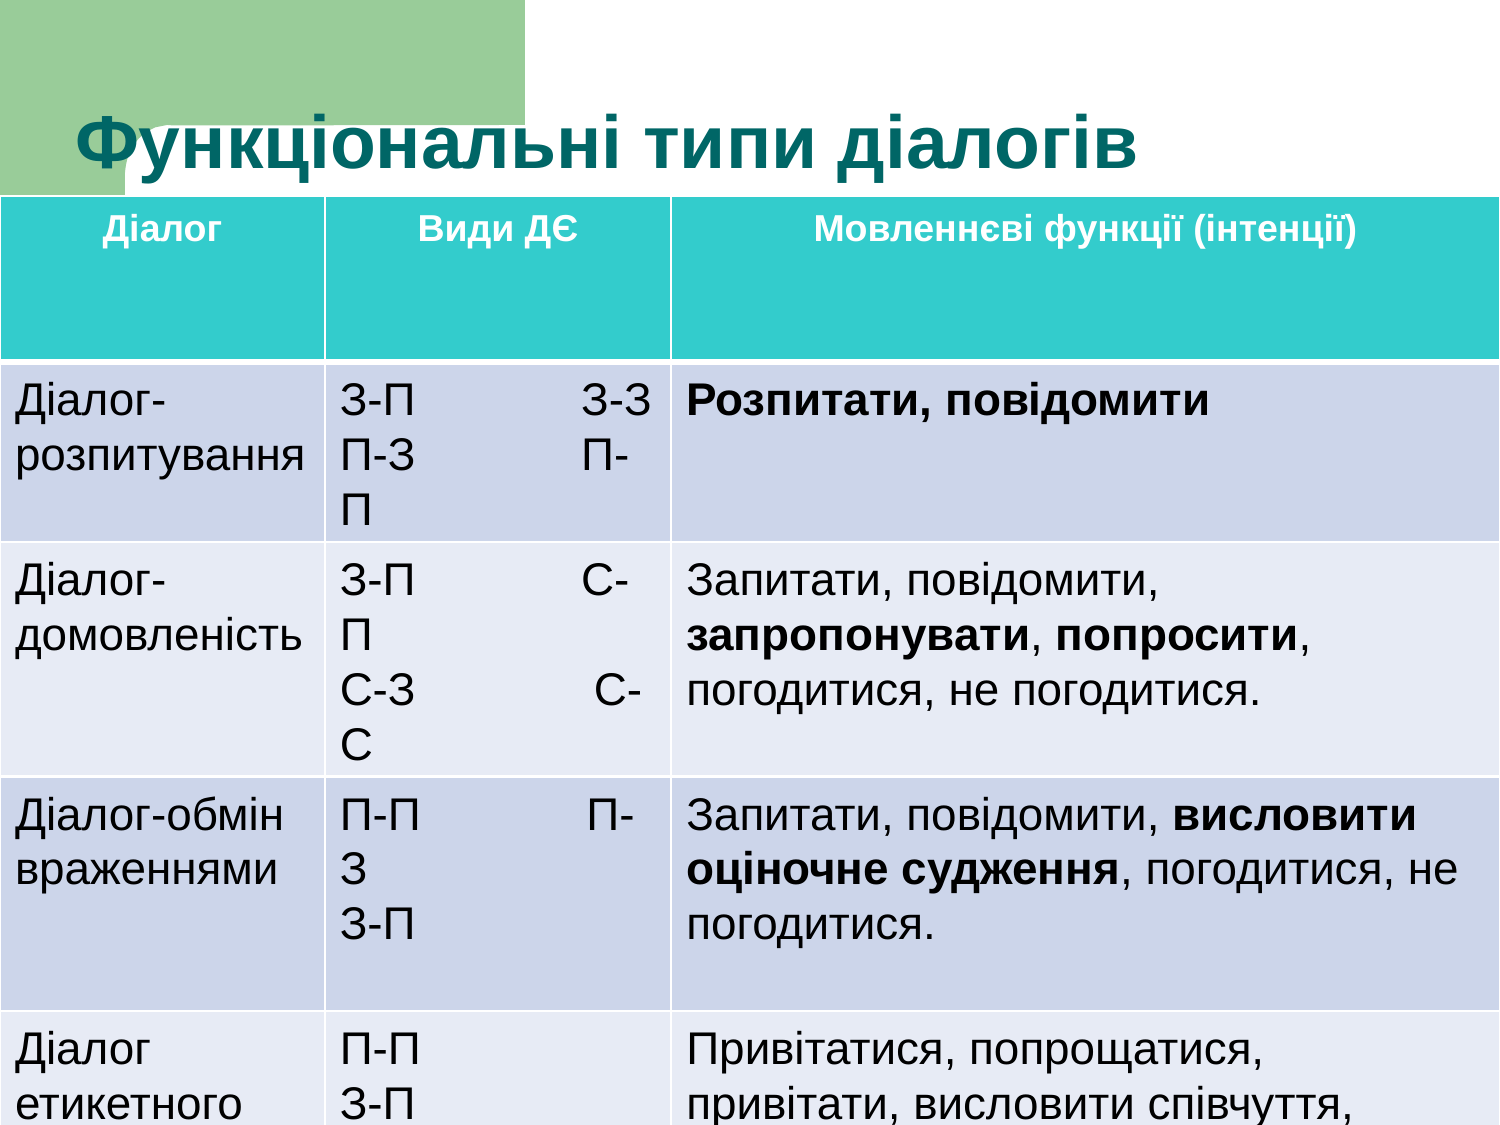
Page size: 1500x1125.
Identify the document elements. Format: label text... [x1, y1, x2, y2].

title Функціональні типи діалогів [75, 66, 1425, 185]
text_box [0, 196, 1500, 1125]
